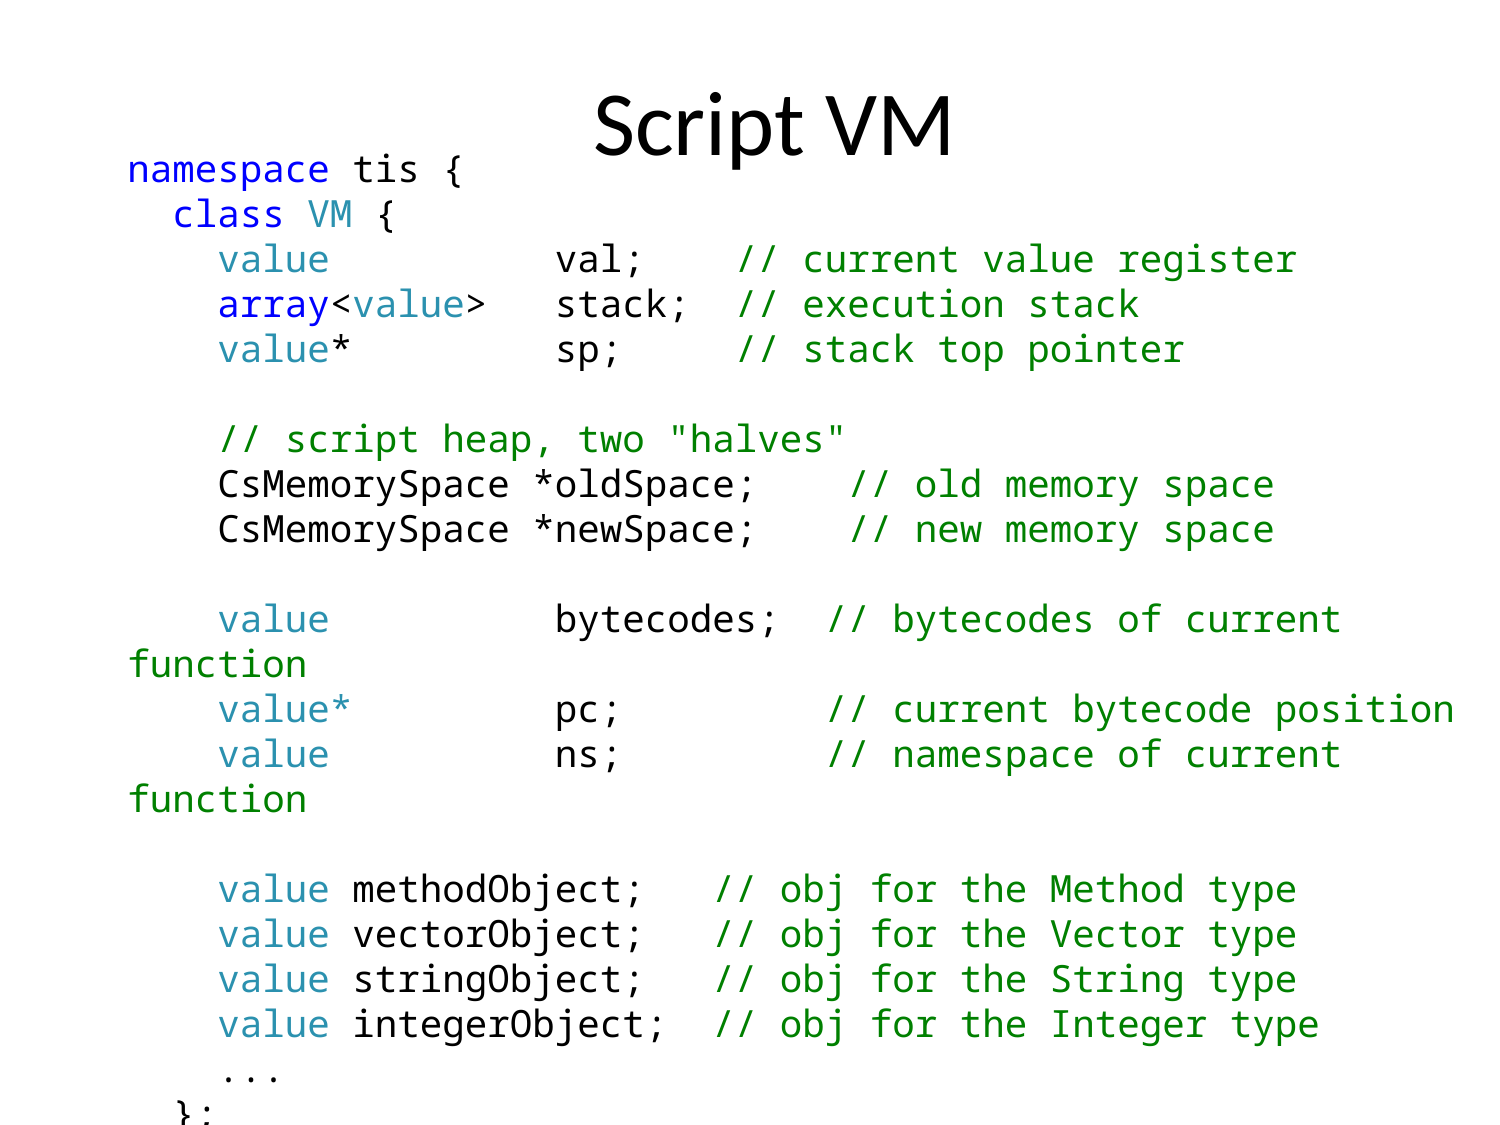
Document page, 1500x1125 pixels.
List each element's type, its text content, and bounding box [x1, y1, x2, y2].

text_box namespace tis { class VM { value val; // current value register array<value> stack; // execution stack value* sp; // stack top pointer // script heap, two "halves" CsMemorySpace *oldSpace; // old memory space CsMemorySpace *newSpace; // new memory space value bytecodes; // bytecodes of current function value* pc; // current bytecode position value ns; // namespace of current function value methodObject; // obj for the Method type value vectorObject; // obj for the Vector type value stringObject; // obj for the String type value integerObject; // obj for the Integer type ... }; } [112, 137, 1500, 1125]
title Script VM [99, 24, 1450, 213]
